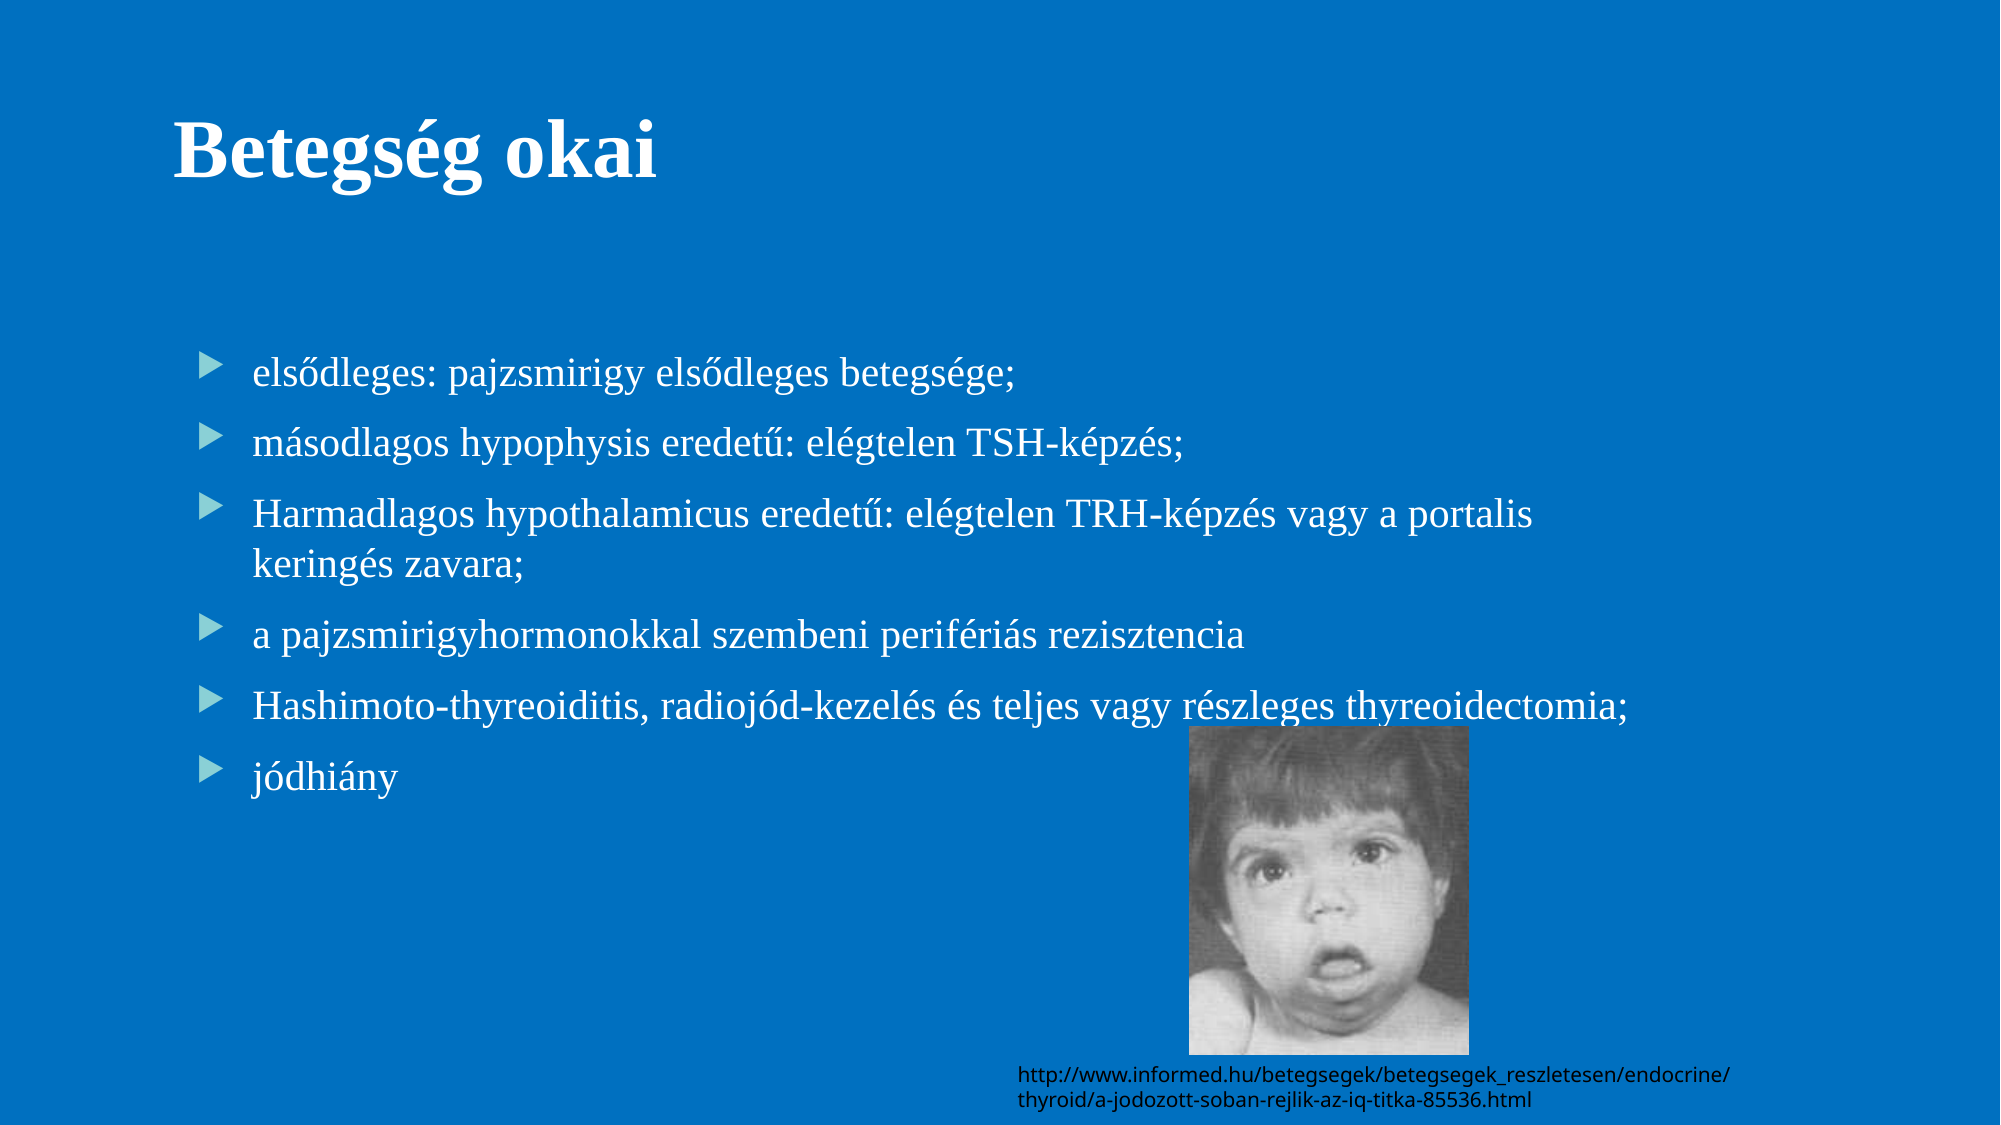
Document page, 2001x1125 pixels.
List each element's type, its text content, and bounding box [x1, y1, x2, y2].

list elsődleges: pajzsmirigy elsődleges betegsége; másodlagos hypophysis eredetű: elégtelen TSH-képzés; Harmadlagos hypothalamicus eredetű: elégtelen TRH-képzés vagy a portalis keringés zavara; a pajzsmirigyhormonokkal szembeni perifériás rezisztencia Hashimoto-thyreoiditis, radiojód-kezelés és teljes vagy részleges thyreoidectomia; jódhiány [181, 336, 1649, 1025]
text_box http://www.informed.hu/betegsegek/betegsegek_reszletesen/endocrine/thyroid/a-jodozott-soban-rejlik-az-iq-titka-85536.html [1002, 1054, 1753, 1120]
picture [1188, 726, 1469, 1055]
title Betegség okai [158, 86, 1509, 260]
